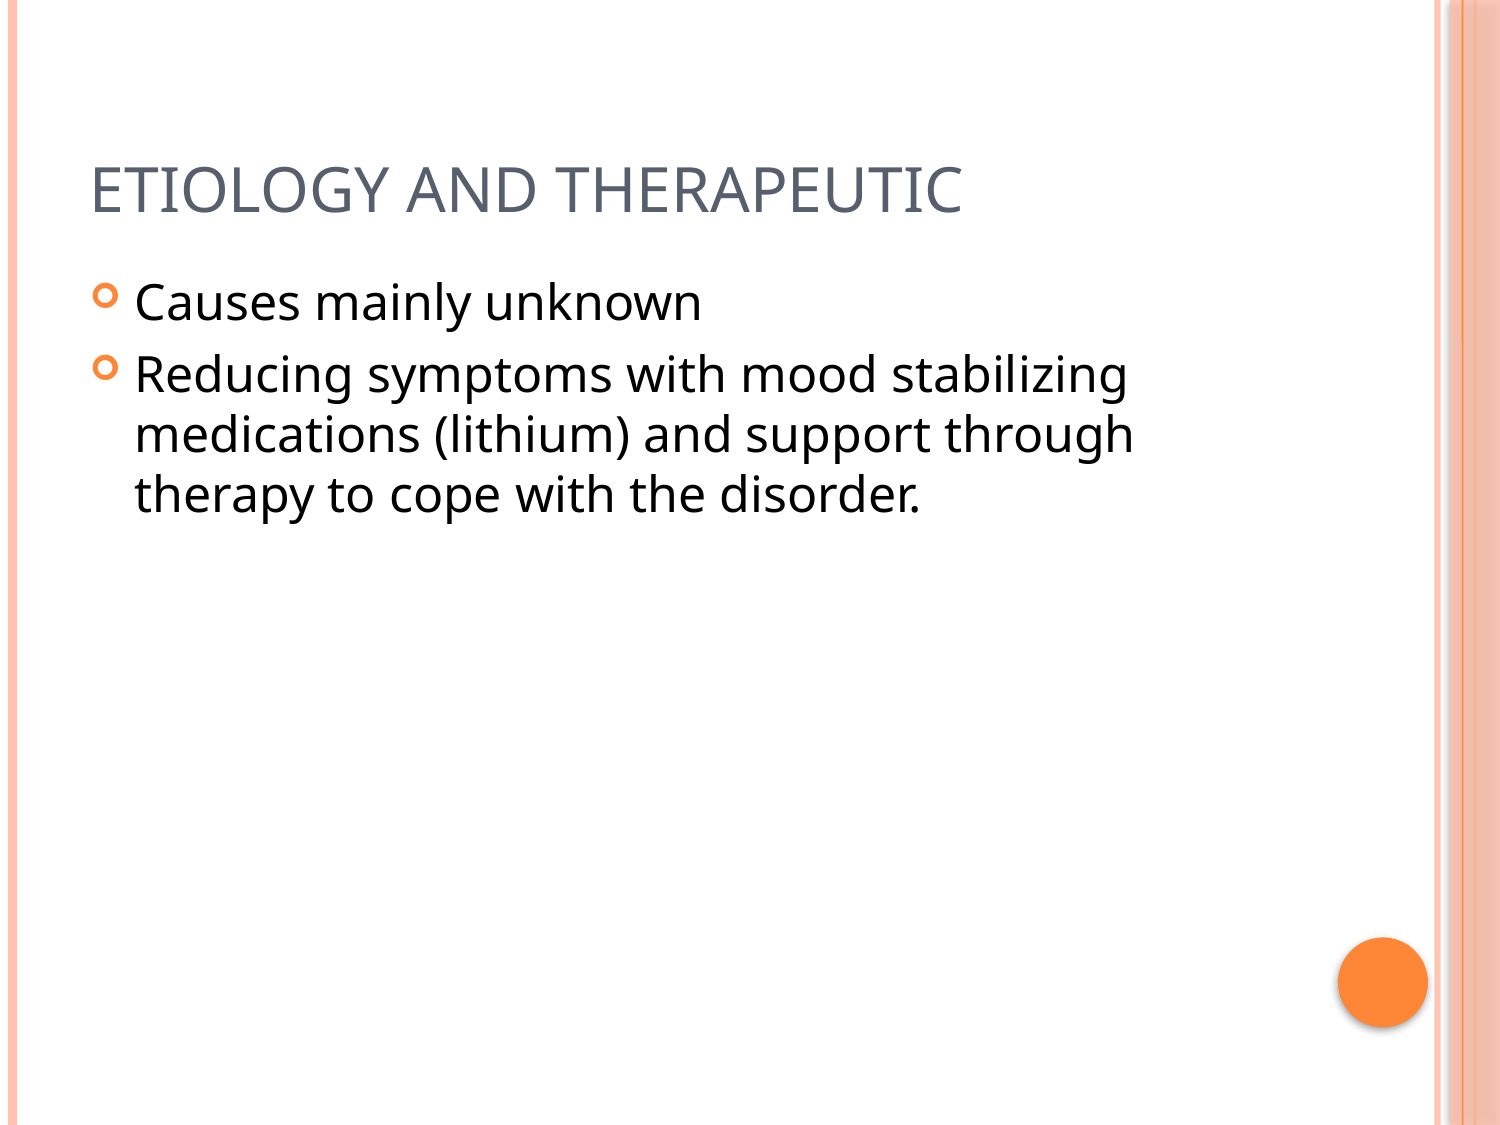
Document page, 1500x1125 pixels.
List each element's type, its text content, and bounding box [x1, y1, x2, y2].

list Causes mainly unknown Reducing symptoms with mood stabilizing medications (lithium) and support through therapy to cope with the disorder. [75, 262, 1300, 1062]
title Etiology and Therapeutic [75, 45, 1300, 233]
